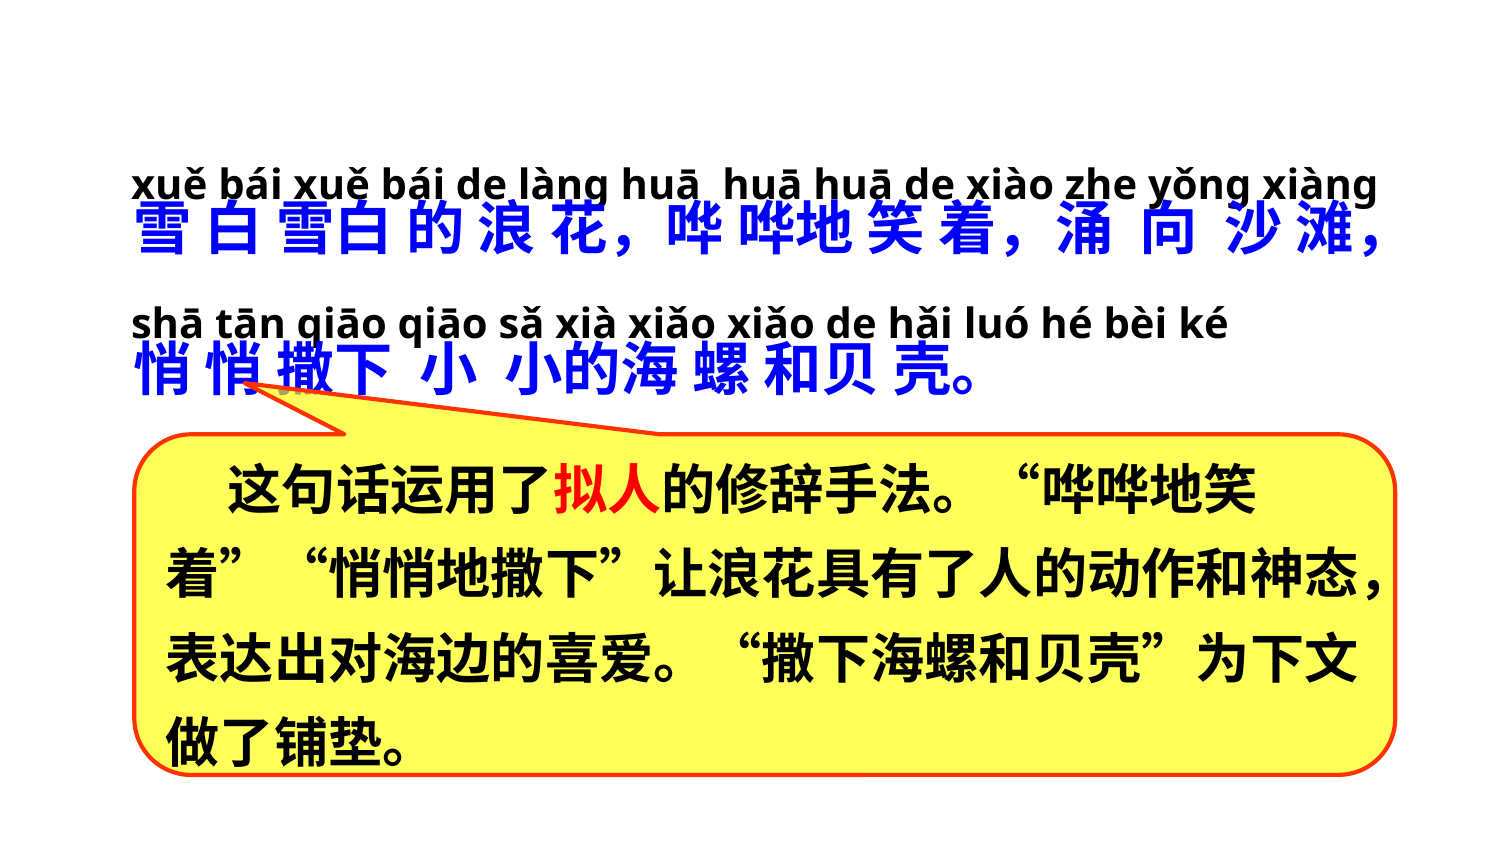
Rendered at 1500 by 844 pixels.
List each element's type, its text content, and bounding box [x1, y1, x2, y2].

text_box 这句话运用了拟人的修辞手法。“哗哗地笑着”“悄悄地撒下”让浪花具有了人的动作和神态，表达出对海边的喜爱。“撒下海螺和贝壳”为下文做了铺垫。 [132, 422, 1398, 778]
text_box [116, 60, 1396, 413]
